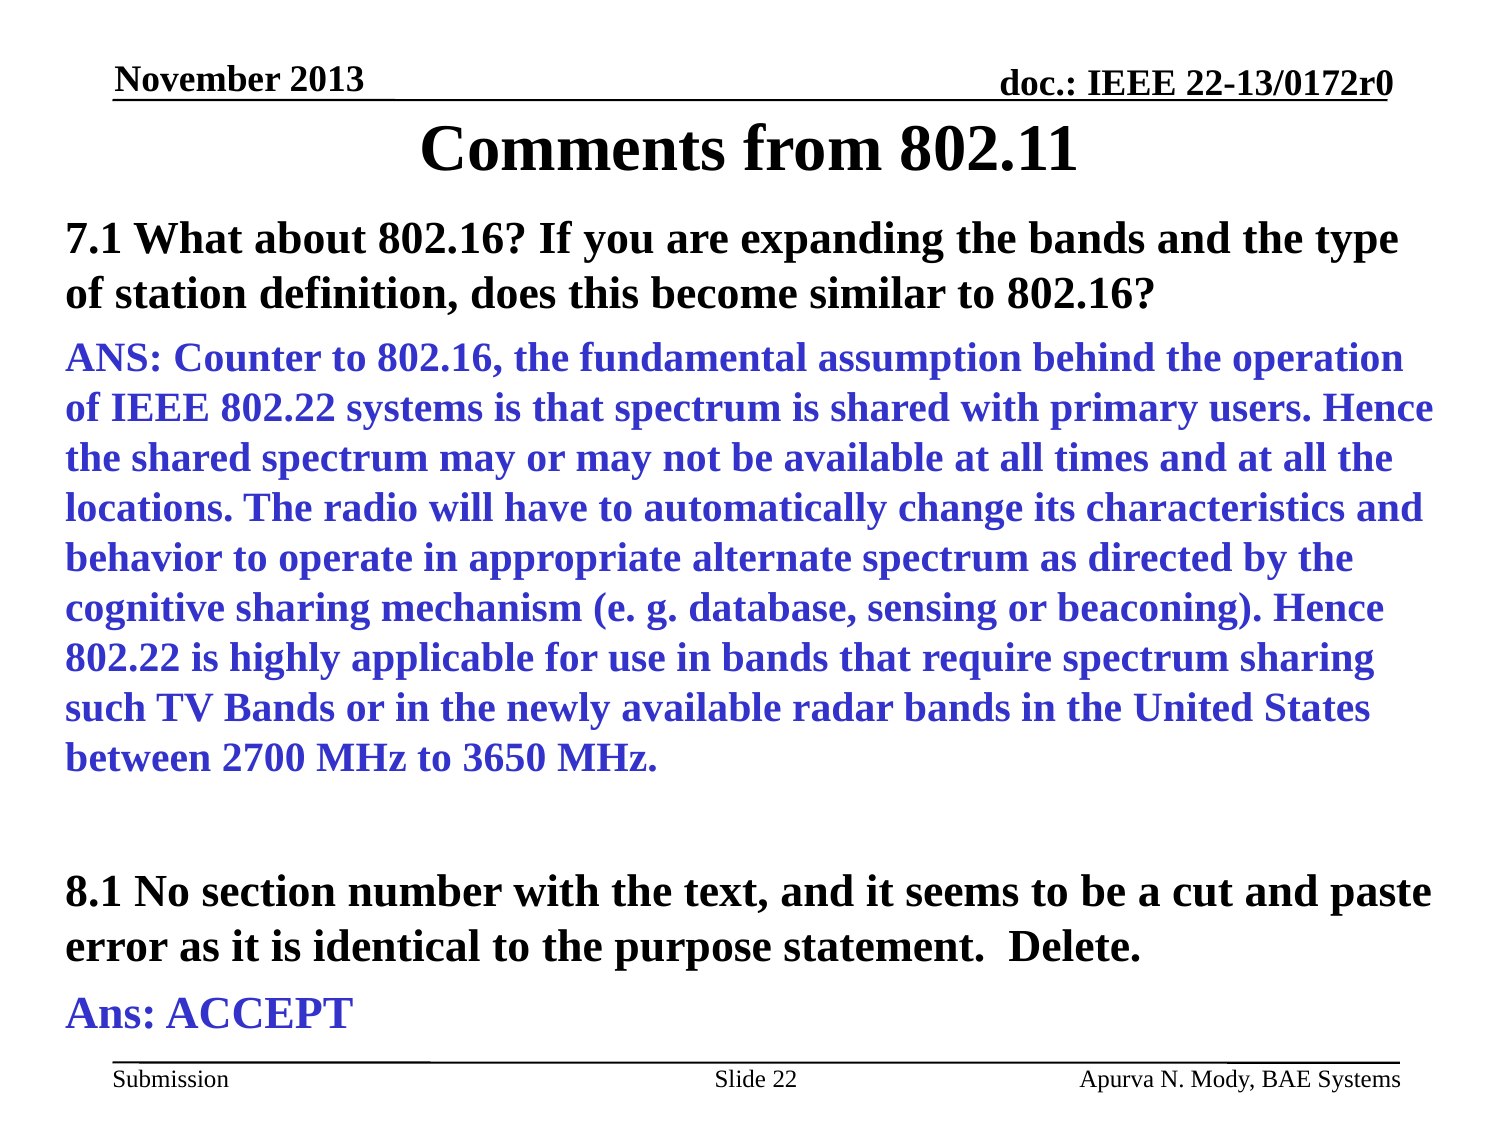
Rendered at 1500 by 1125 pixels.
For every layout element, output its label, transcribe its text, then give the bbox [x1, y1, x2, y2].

footer Apurva N. Mody, BAE Systems [878, 1061, 1402, 1093]
title Comments from 802.11 [112, 112, 1388, 176]
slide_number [114, 54, 423, 100]
slide_number Slide 22 [712, 1061, 800, 1123]
list 7.1 What about 802.16? If you are expanding the bands and the type of station definition, does this become similar to 802.16? ANS: Counter to 802.16, the fundamental assumption behind the operation of IEEE 802.22 systems is that spectrum is shared with primary users. Hence the shared spectrum may or may not be available at all times and at all the locations. The radio will have to automatically change its characteristics and behavior to operate in appropriate alternate spectrum as directed by the cognitive sharing mechanism (e. g. database, sensing or beaconing). Hence 802.22 is highly applicable for use in bands that require spectrum sharing such TV Bands or in the newly available radar bands in the United States between 2700 MHz to 3650 MHz. 8.1 No section number with the text, and it seems to be a cut and paste error as it is identical to the purpose statement. Delete. Ans: ACCEPT [49, 199, 1451, 988]
